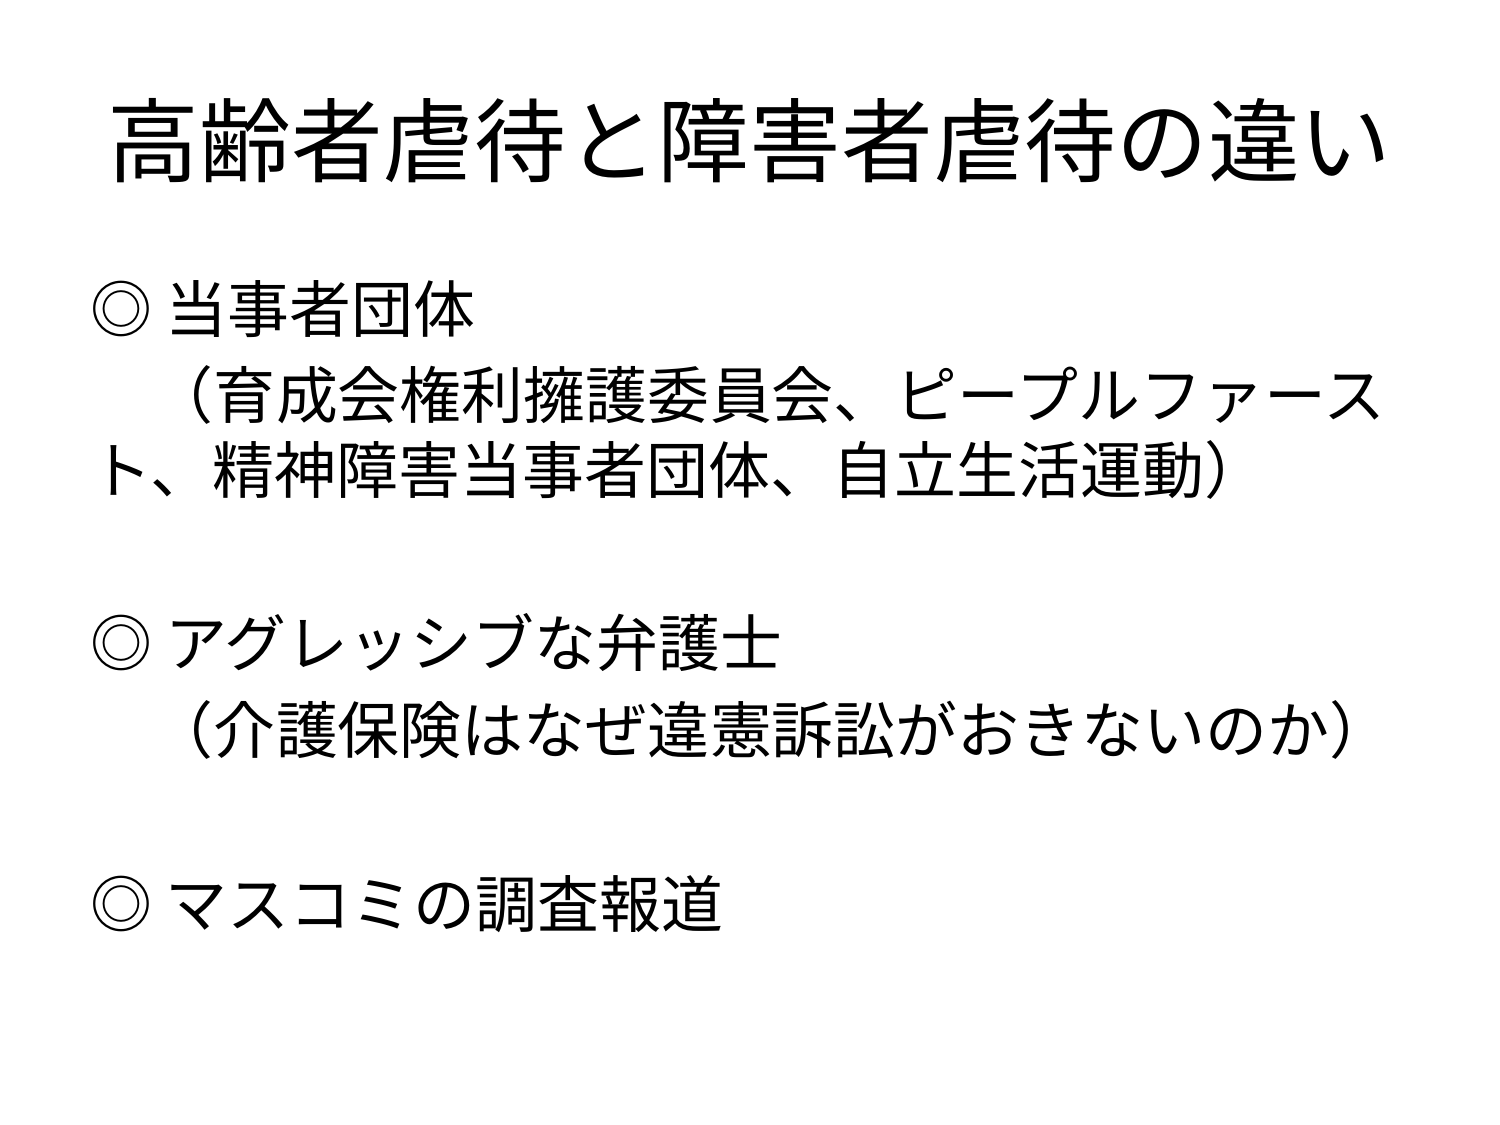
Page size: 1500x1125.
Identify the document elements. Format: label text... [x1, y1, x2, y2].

title 高齢者虐待と障害者虐待の違い [75, 45, 1425, 233]
list ◎当事者団体 （育成会権利擁護委員会、ピープルファースト、精神障害当事者団体、自立生活運動） ◎アグレッシブな弁護士 （介護保険はなぜ違憲訴訟がおきないのか） ◎マスコミの調査報道 [75, 262, 1425, 1005]
